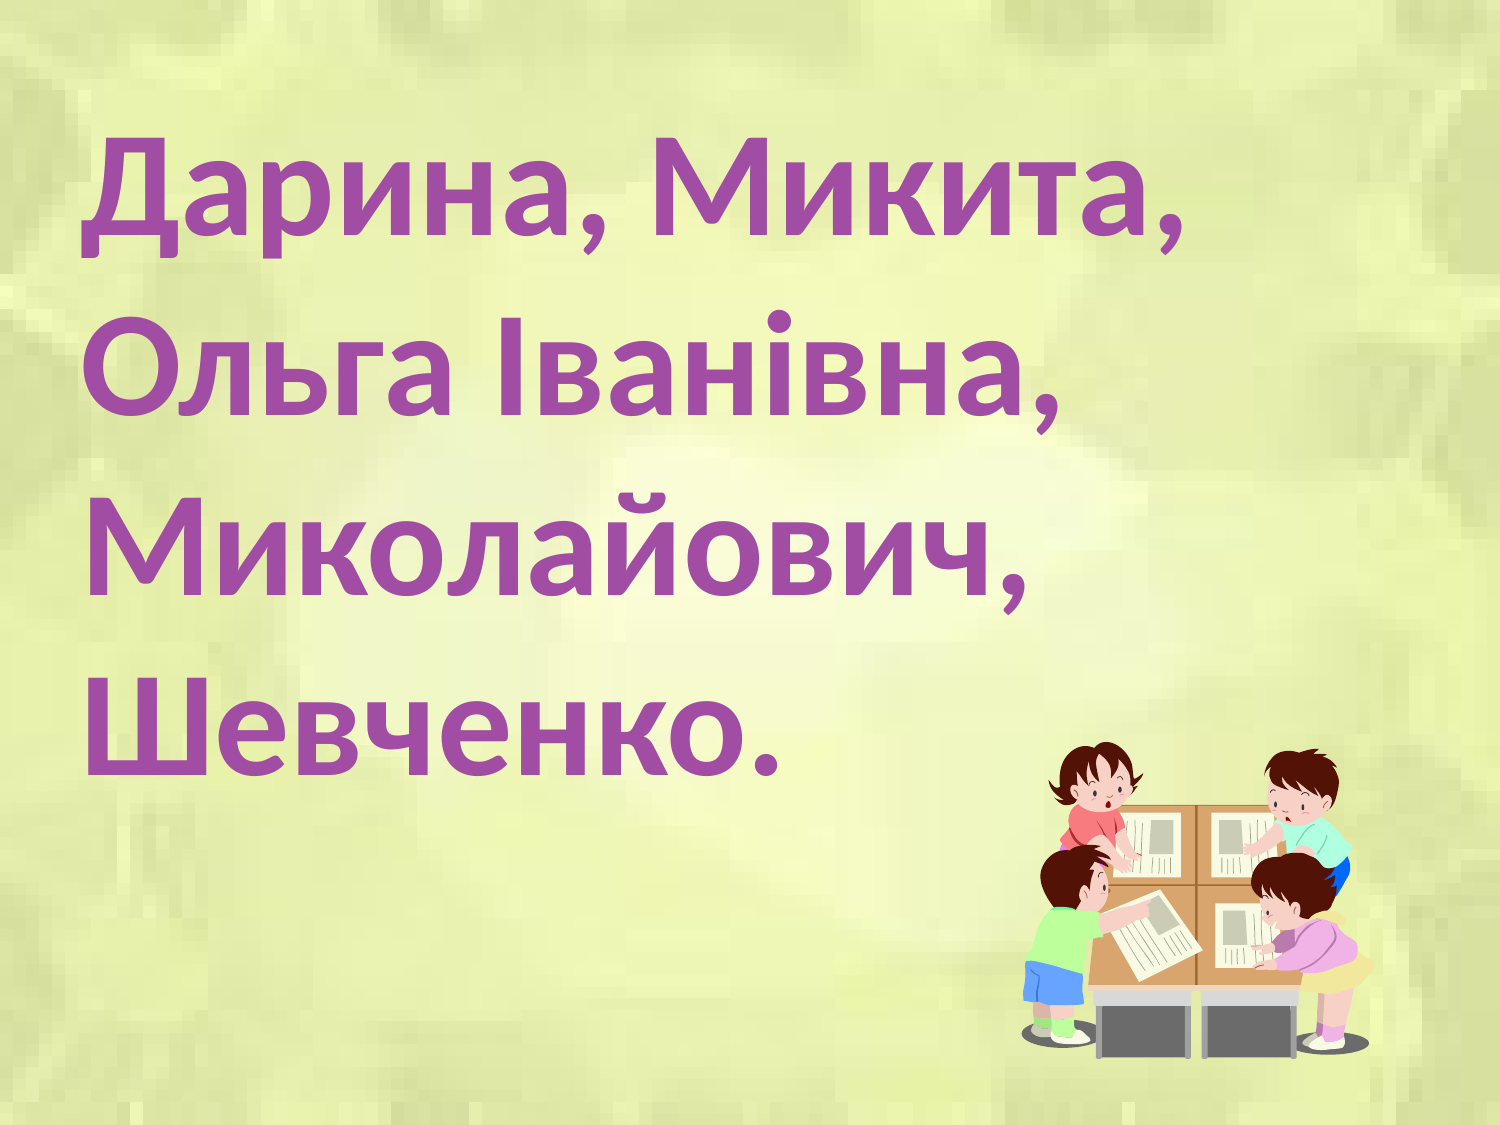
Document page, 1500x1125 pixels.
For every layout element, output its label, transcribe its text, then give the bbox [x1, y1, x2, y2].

picture [0, 0, 1500, 1125]
title Дарина, Микита, Ольга Іванівна, Миколайович, Шевченко. [64, 78, 1340, 776]
